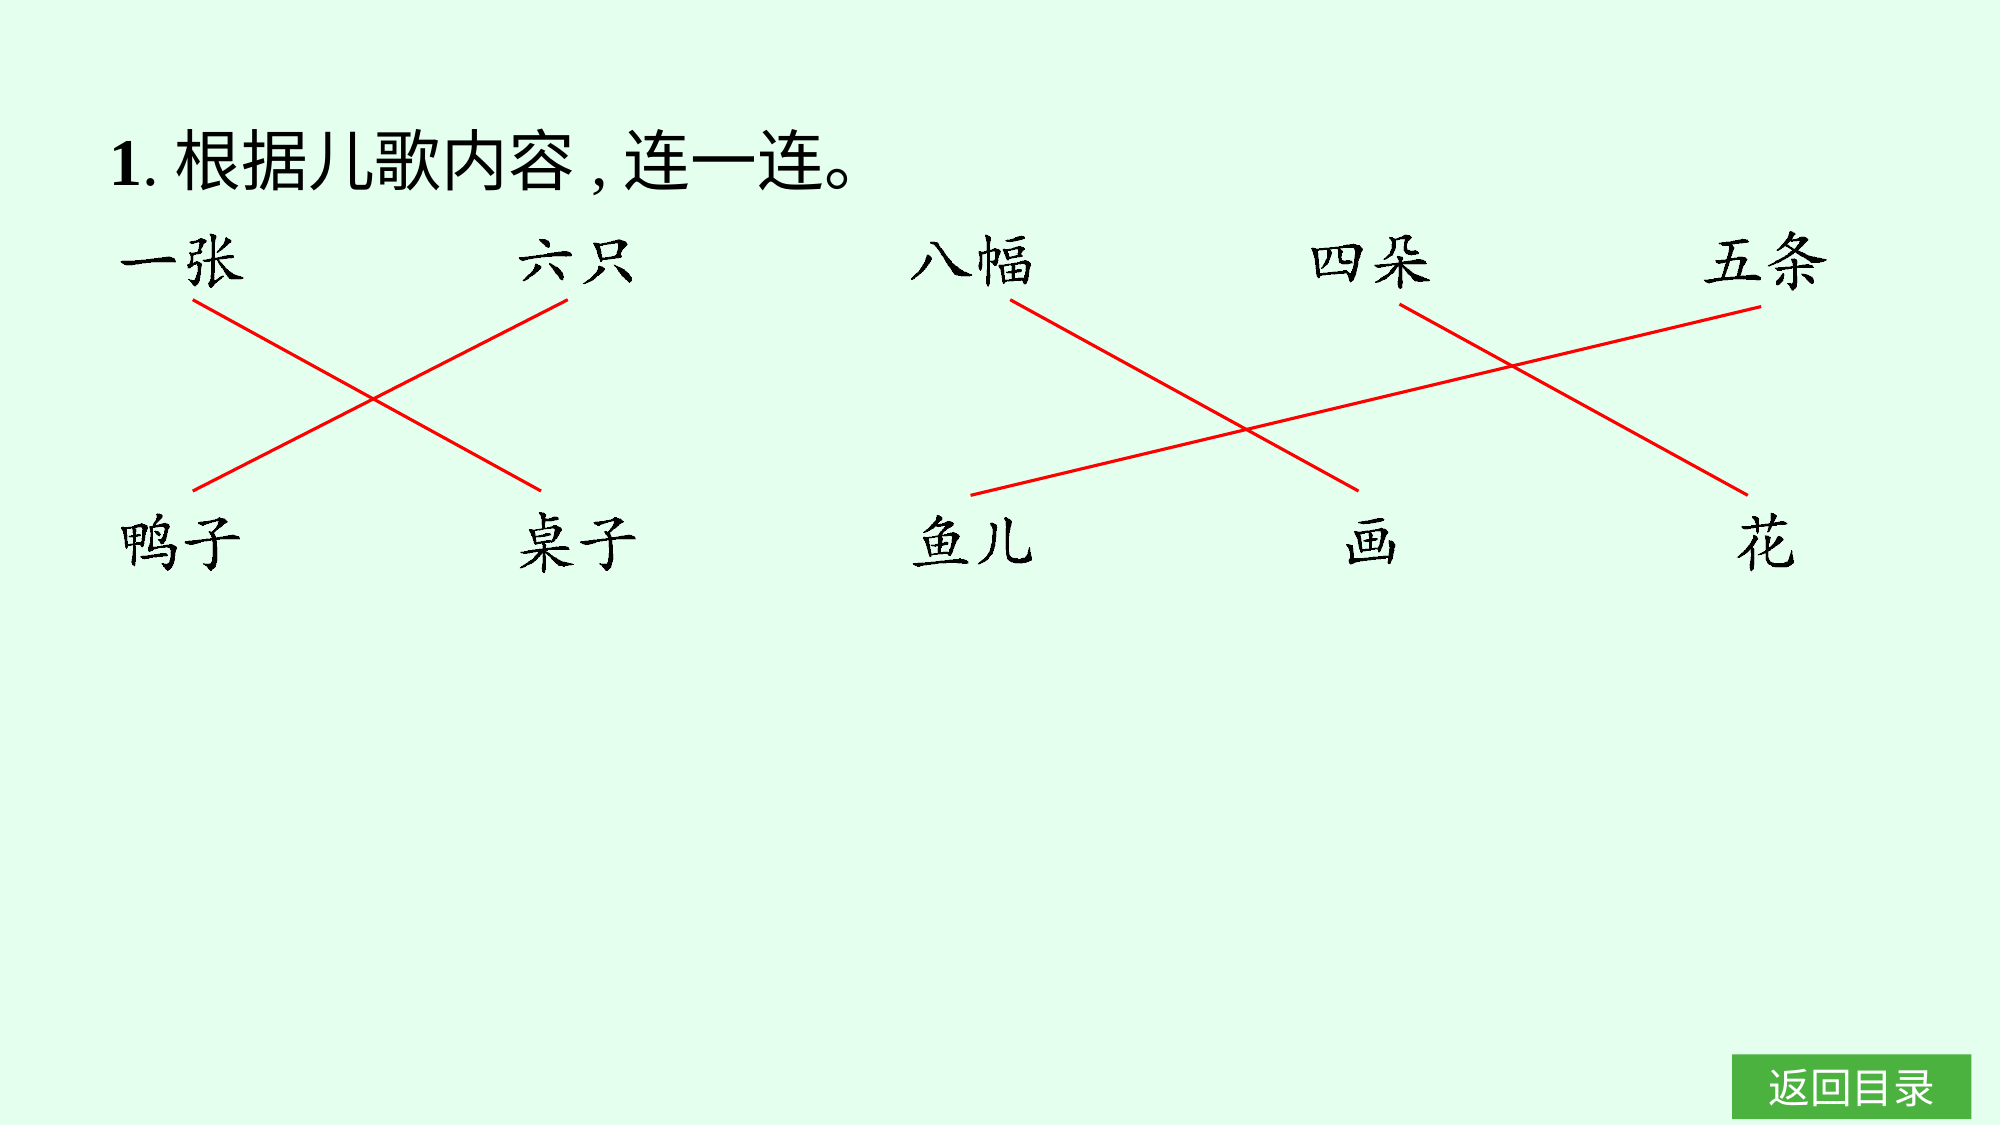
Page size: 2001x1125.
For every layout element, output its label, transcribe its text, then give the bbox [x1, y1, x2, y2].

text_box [192, 299, 568, 492]
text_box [1010, 299, 1359, 306]
text_box 1.根据儿歌内容,连一连。 [93, 95, 921, 206]
picture [113, 229, 1828, 575]
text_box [970, 306, 1762, 496]
